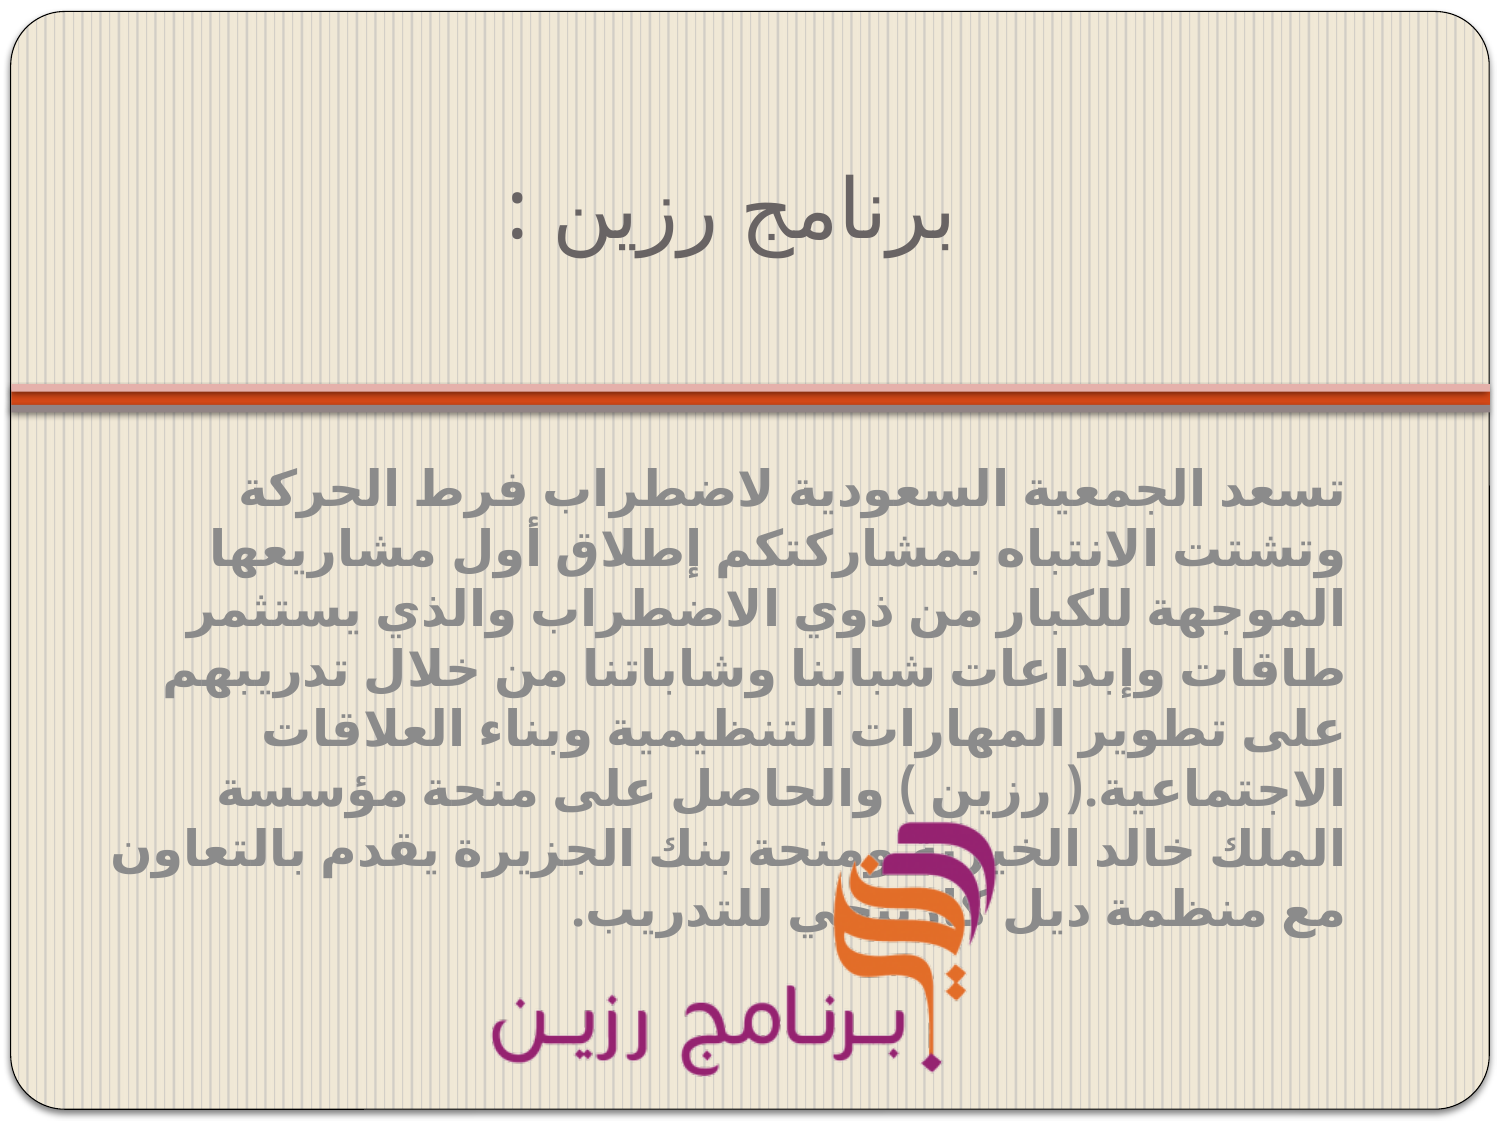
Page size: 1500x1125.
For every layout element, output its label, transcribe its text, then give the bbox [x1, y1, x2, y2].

title برنامج رزين : [93, 46, 1369, 271]
picture [316, 808, 1184, 1086]
list تسعد الجمعية السعودية لاضطراب فرط الحركة وتشتت الانتباه بمشاركتكم إطلاق أول مشاريعها الموجهة للكبار من ذوي الاضطراب والذي يستثمر طاقات وإبداعات شبابنا وشاباتنا من خلال تدريبهم على تطوير المھارات التنظيمية وبناء العلاقات الاجتماعية.( رزين ) والحاصل على منحة مؤسسة الملك خالد الخيرية ومنحة بنك الجزيرة يقدم بالتعاون مع منظمة دیل كارنیجي للتدريب. [86, 304, 1362, 1067]
